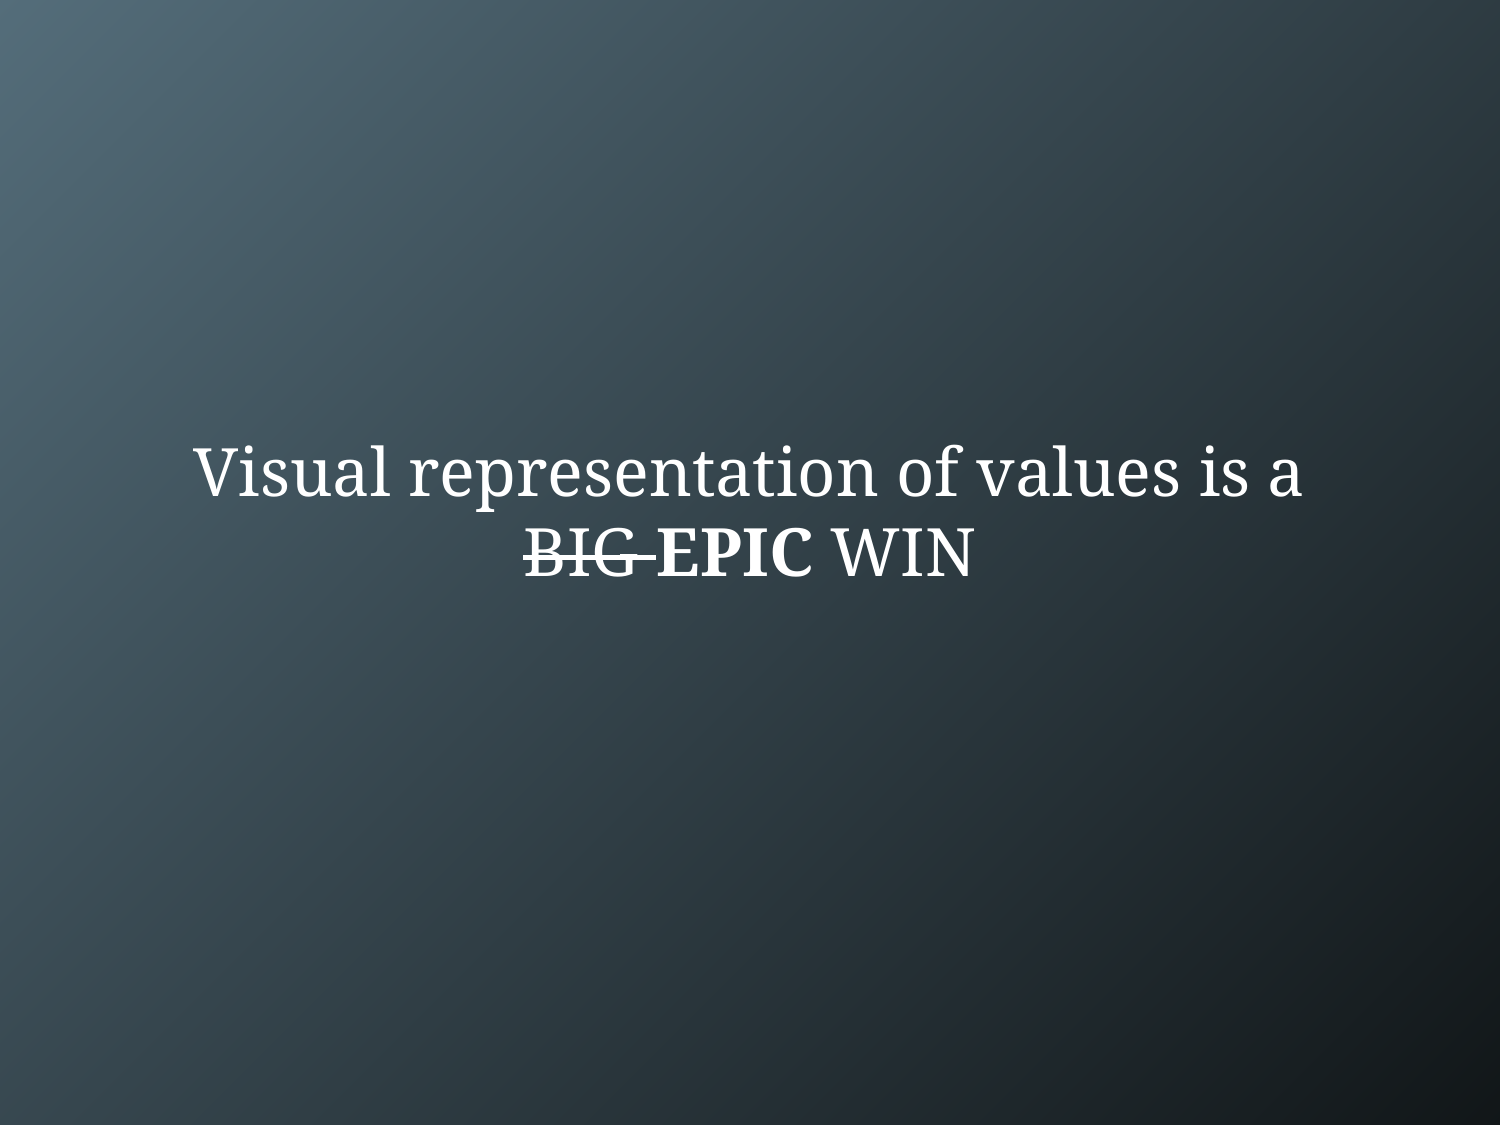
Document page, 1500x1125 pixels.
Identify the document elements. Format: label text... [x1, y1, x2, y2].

title Visual representation of values is a BIG EPIC WIN [112, 326, 1388, 693]
